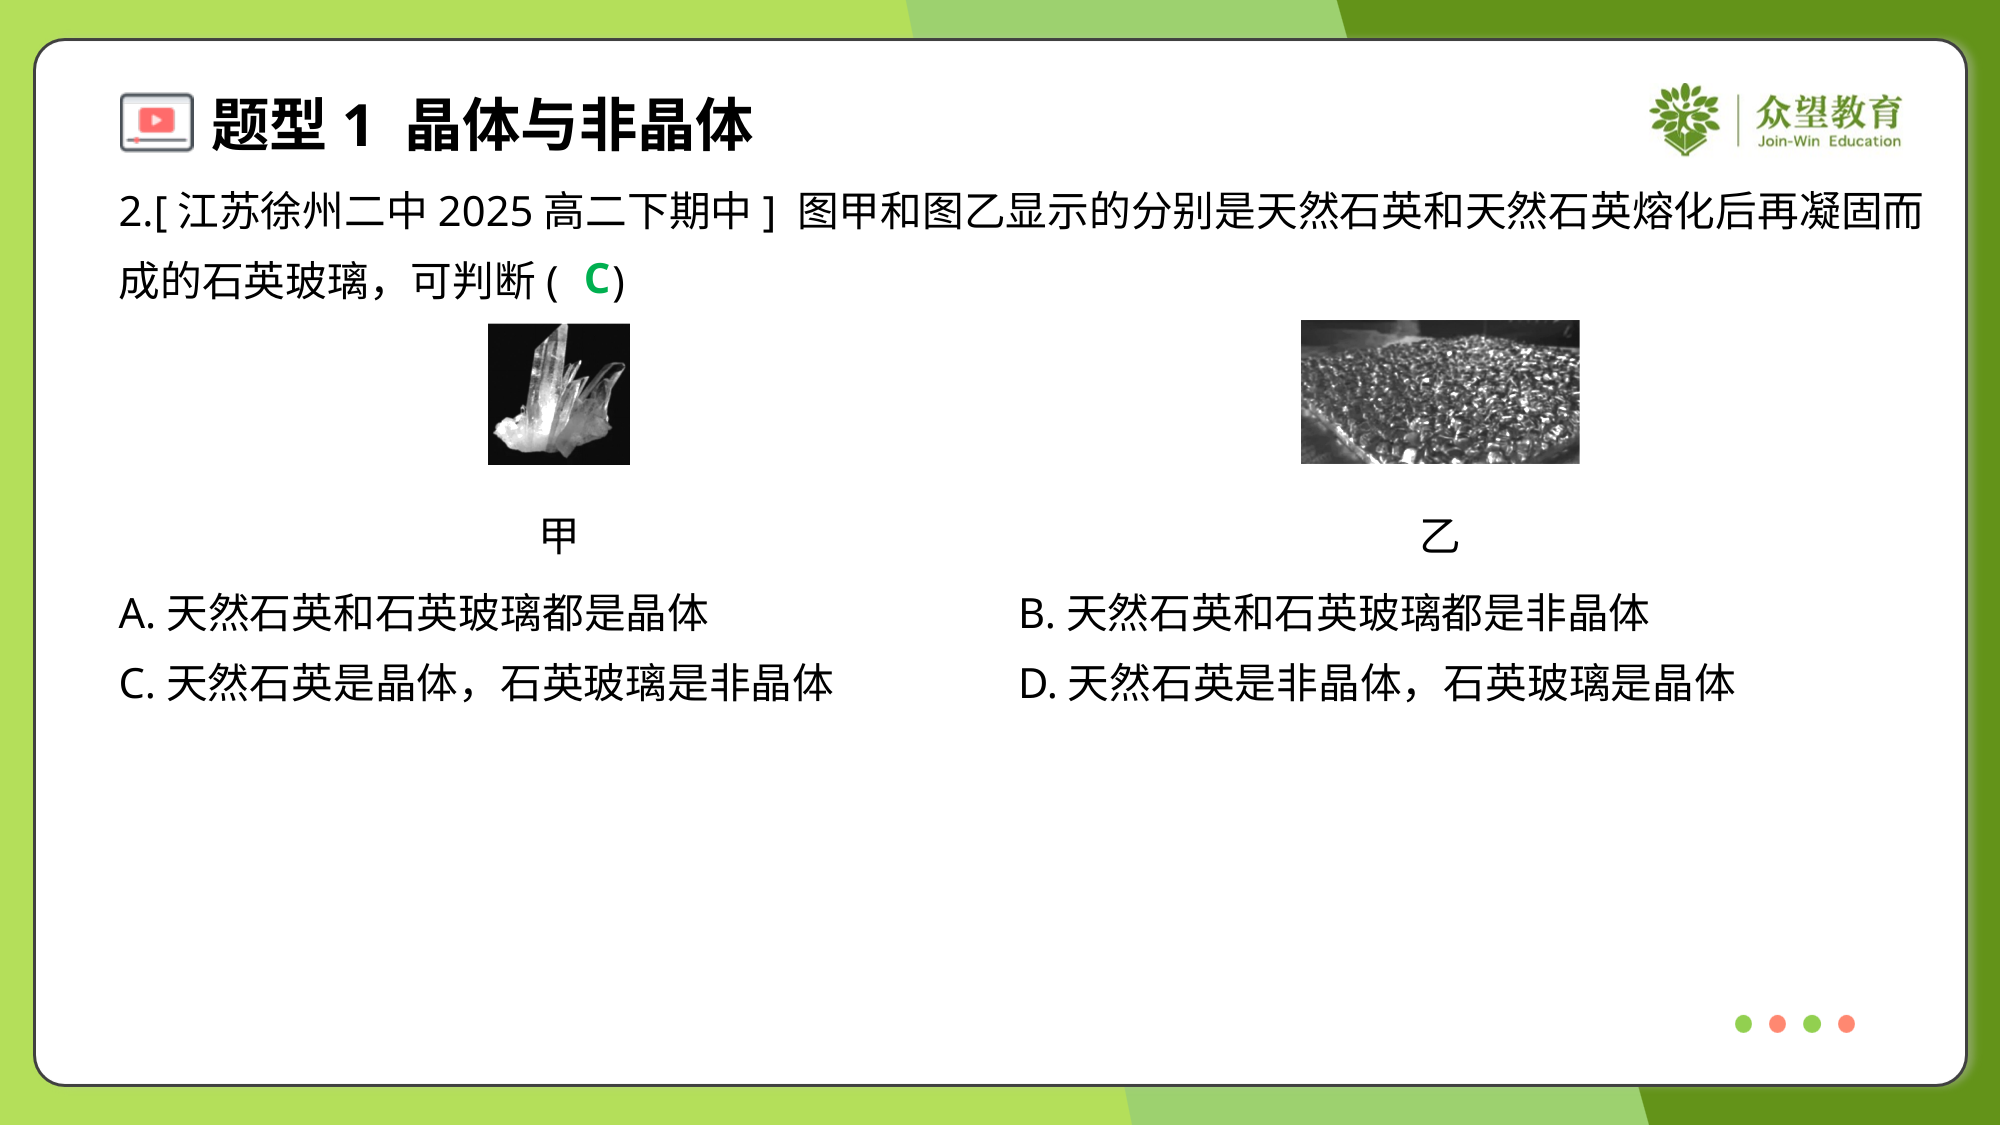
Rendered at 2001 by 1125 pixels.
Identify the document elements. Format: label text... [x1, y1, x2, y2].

text_box A.天然石英和石英玻璃都是晶体 B.天然石英和石英玻璃都是非晶体 C.天然石英是晶体，石英玻璃是非晶体 D.天然石英是非晶体，石英玻璃是晶体 [118, 561, 1883, 700]
picture [0, 0, 2000, 1125]
text_box 2.[江苏徐州二中2025高二下期中] 图甲和图乙显示的分别是天然石英和天然石英熔化后再凝固而 成的石英玻璃，可判断( ) [118, 159, 1883, 298]
text_box 乙 [1415, 484, 1467, 561]
text_box C [567, 231, 627, 296]
text_box 甲 [533, 484, 585, 561]
